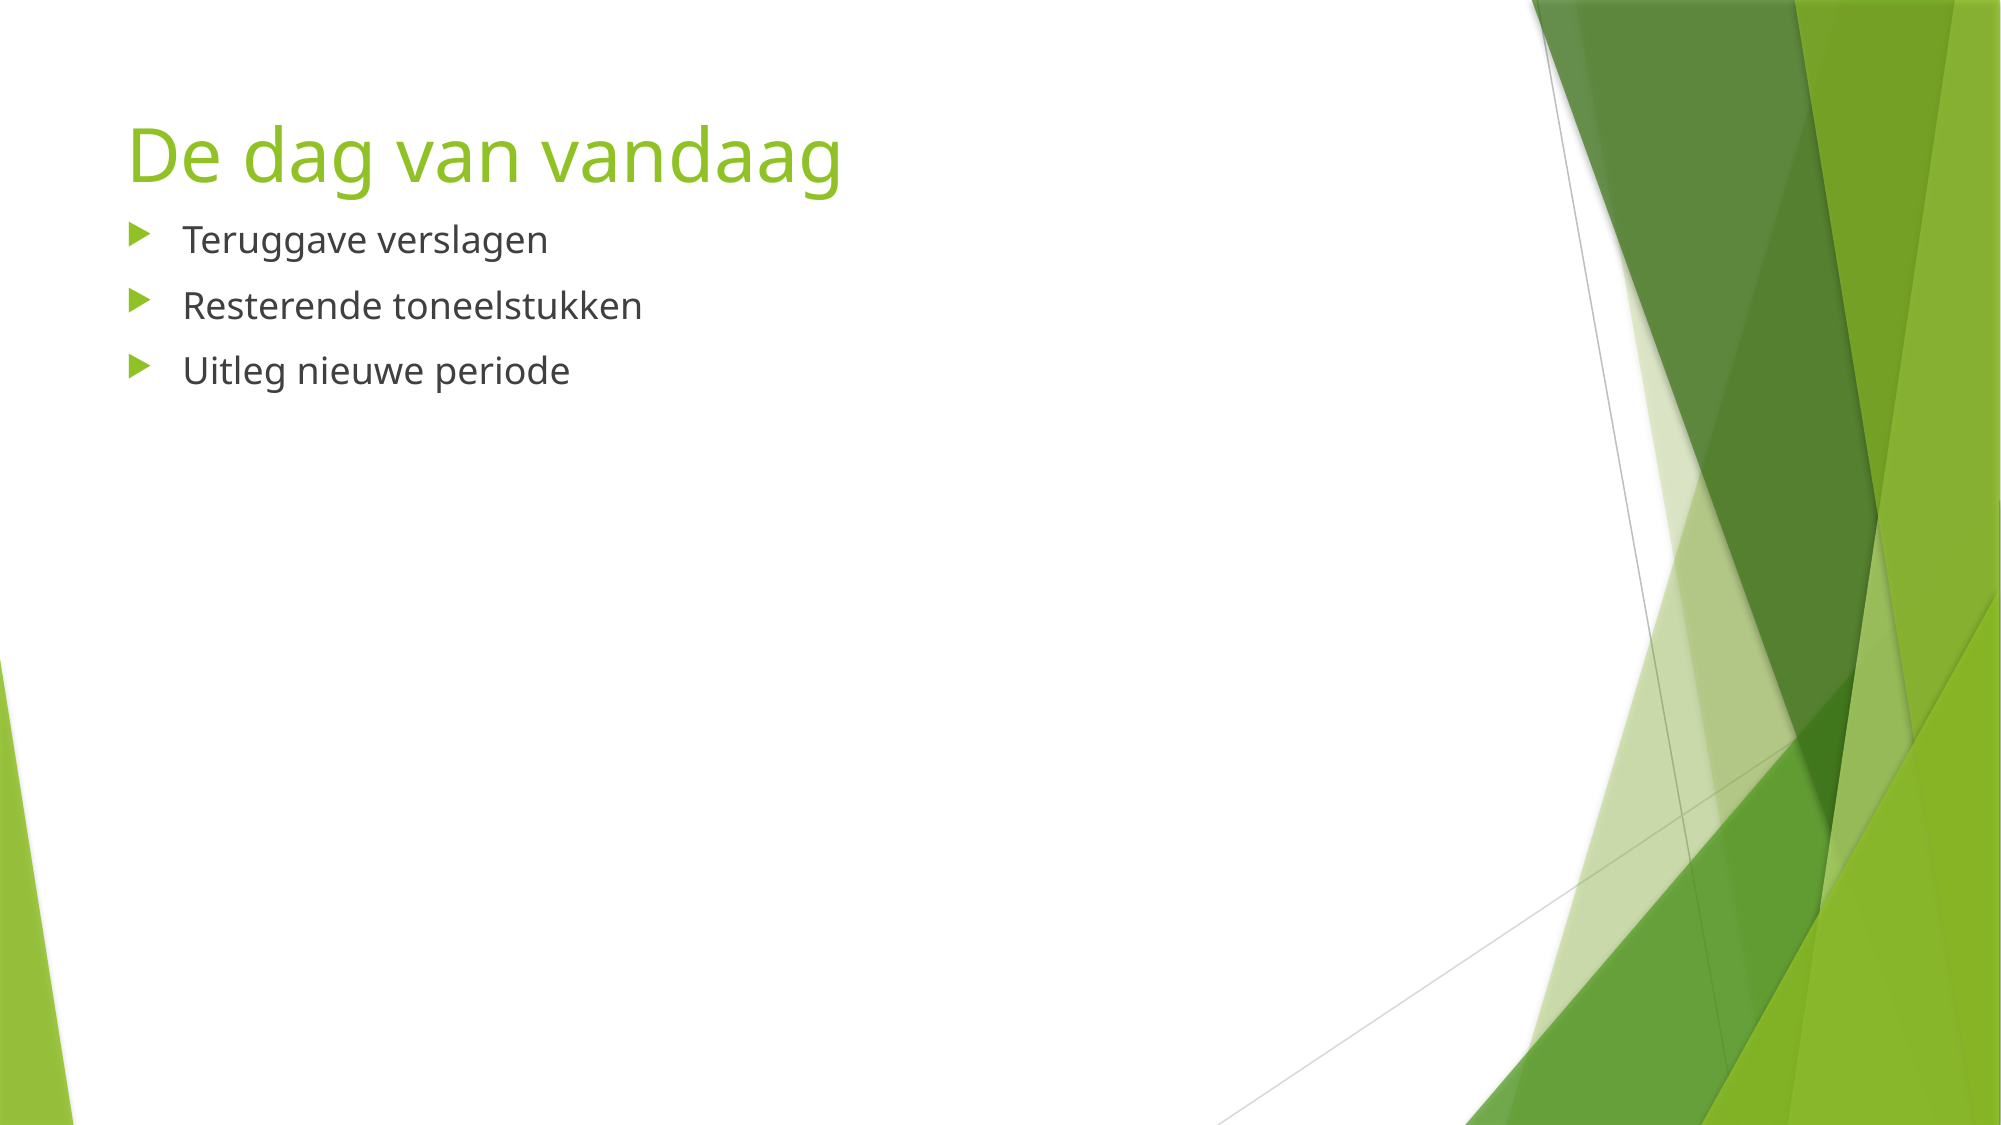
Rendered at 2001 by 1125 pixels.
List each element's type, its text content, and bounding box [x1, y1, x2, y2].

list Teruggave verslagen Resterende toneelstukken Uitleg nieuwe periode [111, 208, 1522, 845]
title De dag van vandaag [111, 99, 1522, 208]
